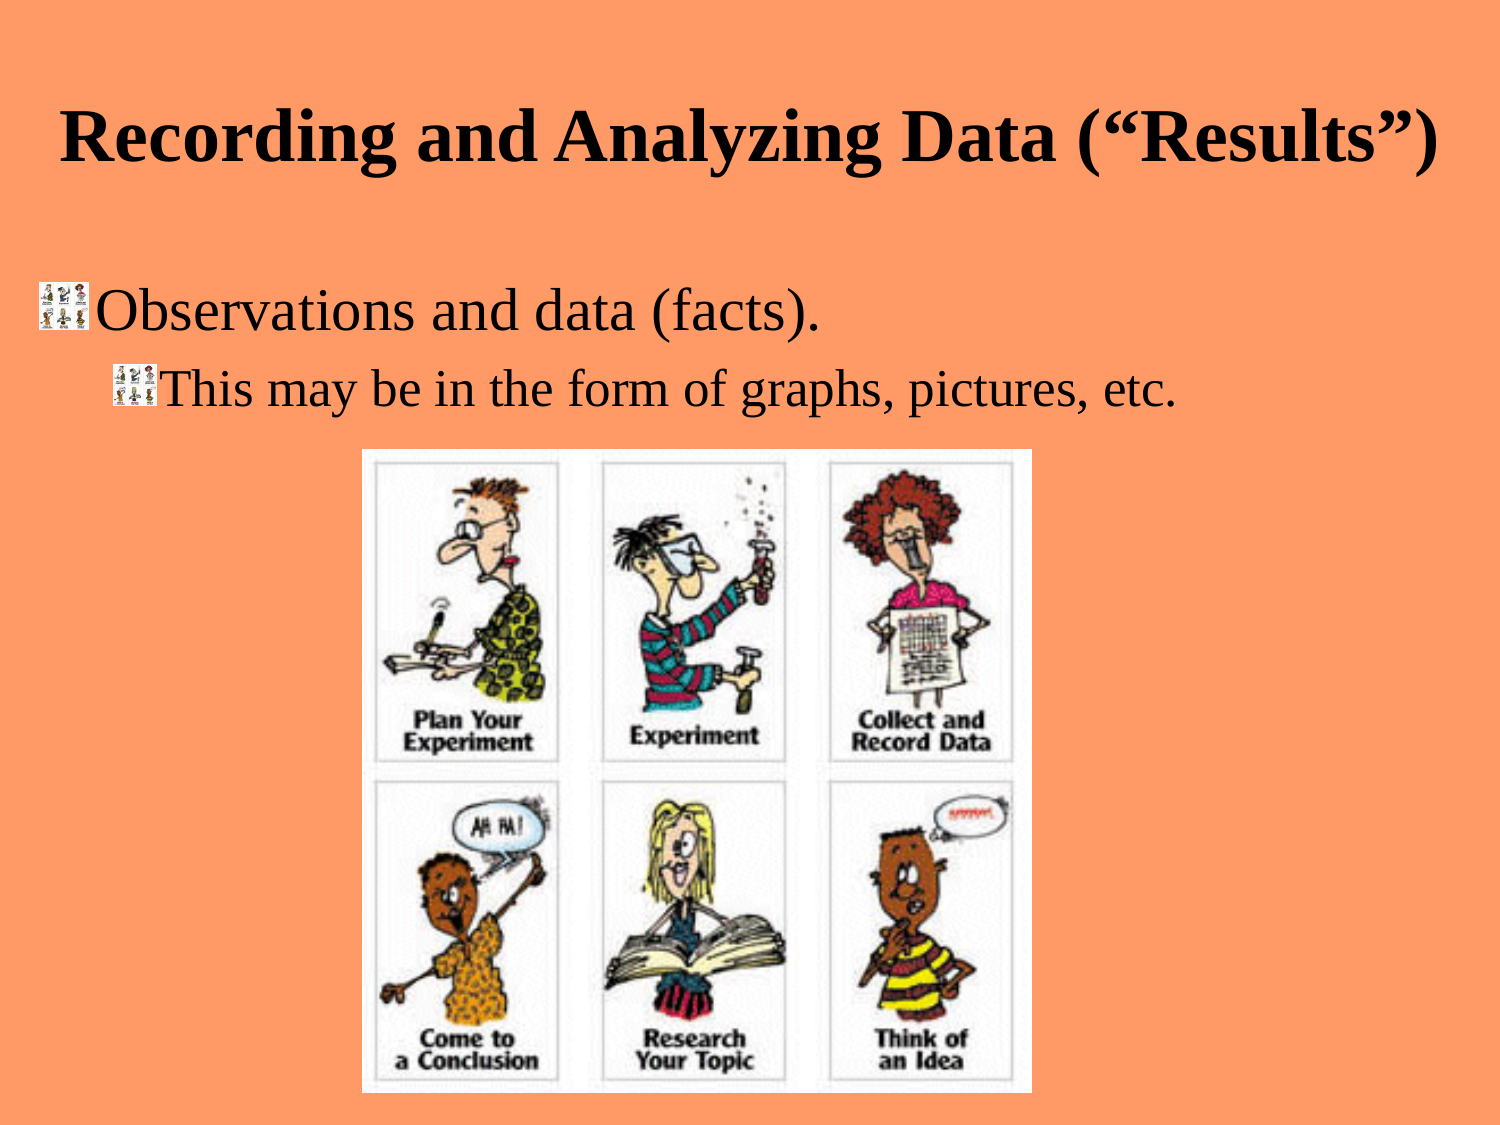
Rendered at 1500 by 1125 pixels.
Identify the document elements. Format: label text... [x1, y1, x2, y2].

picture [39, 282, 89, 330]
picture [362, 449, 1033, 1093]
picture [113, 364, 157, 406]
list Observations and data (facts). This may be in the form of graphs, pictures, etc. [24, 262, 1475, 425]
title Recording and Analyzing Data (“Results”) [24, 37, 1475, 225]
